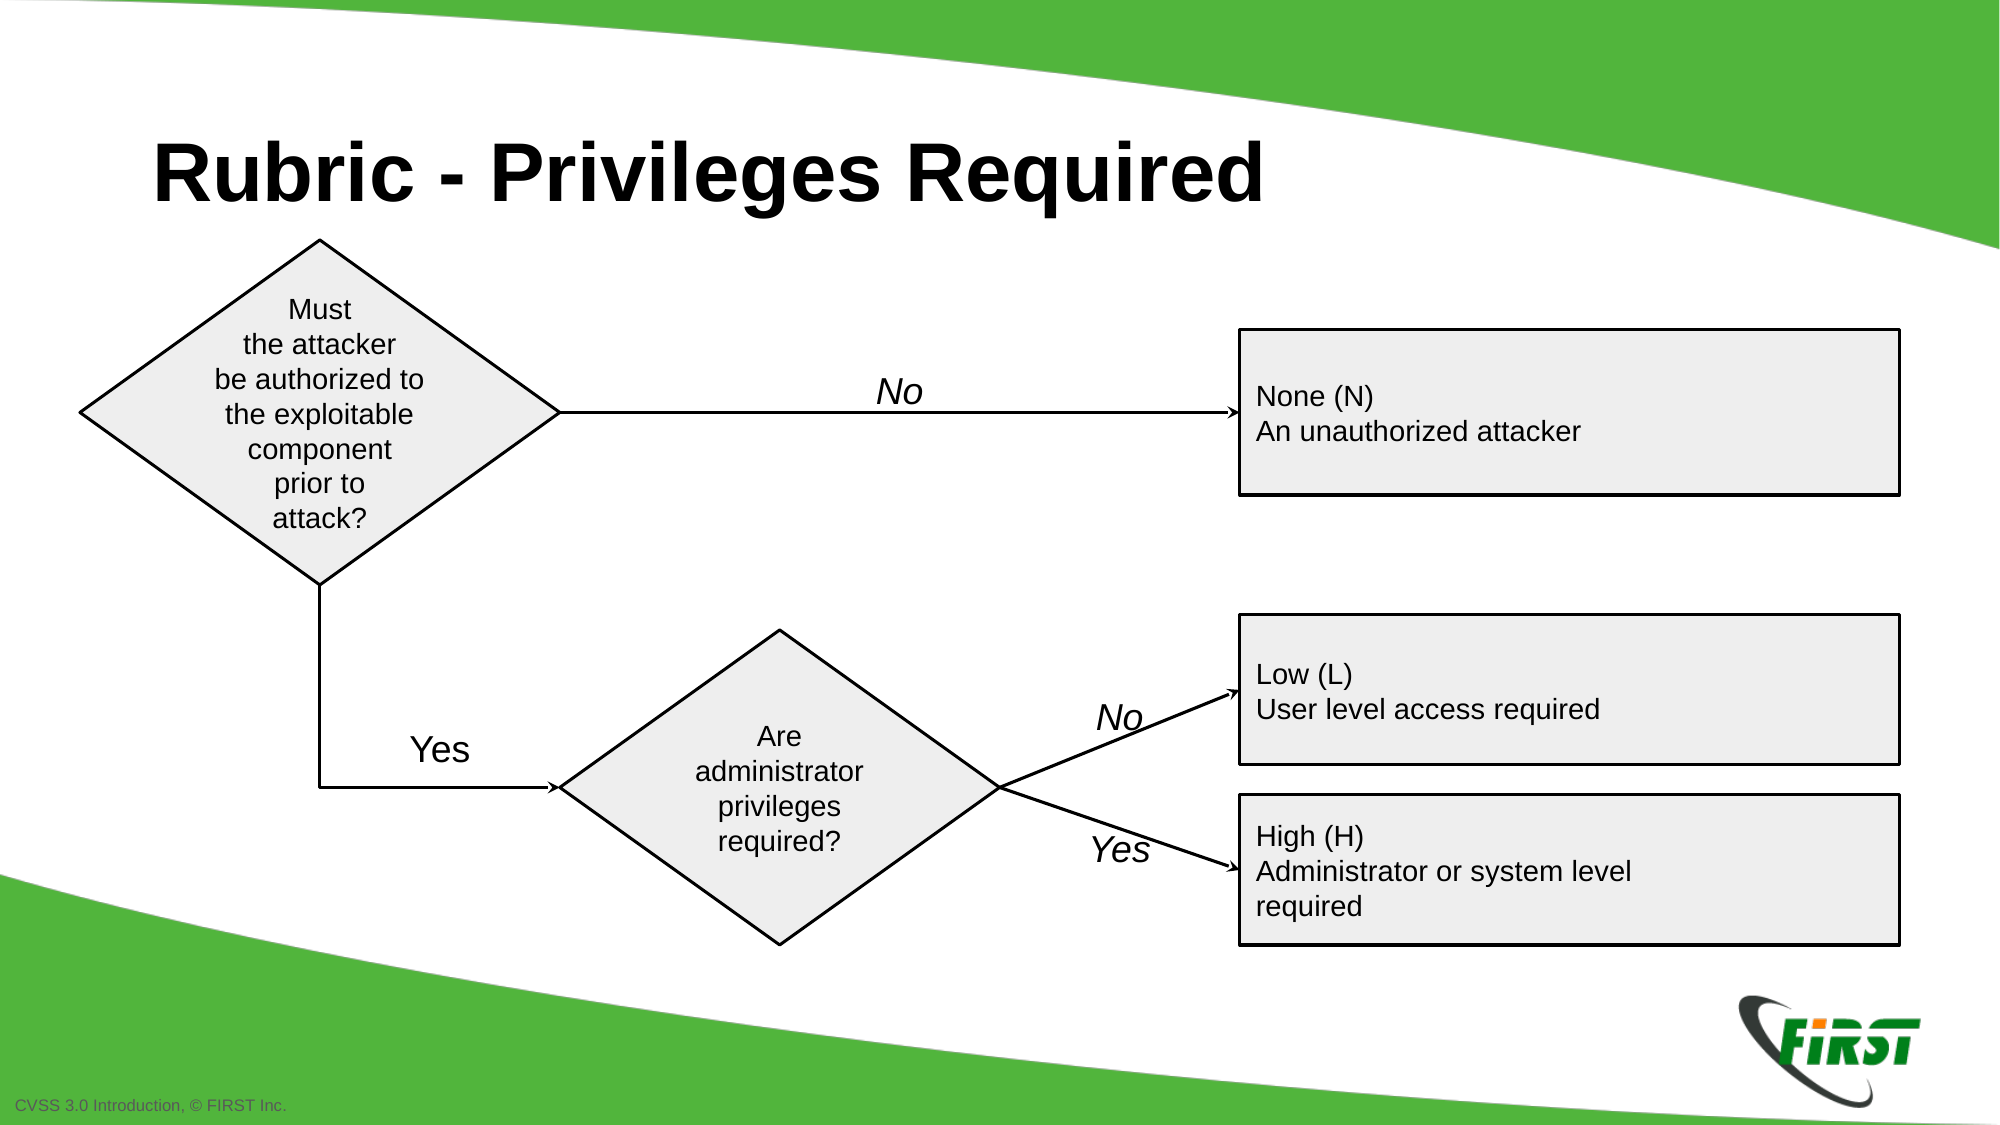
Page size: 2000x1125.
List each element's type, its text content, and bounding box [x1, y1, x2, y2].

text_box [999, 689, 1240, 786]
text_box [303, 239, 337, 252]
text_box None (N) An unauthorized attacker [1239, 329, 1900, 496]
text_box Rubric - Privileges Required [137, 59, 1862, 278]
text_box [999, 787, 1240, 871]
text_box [137, 252, 1000, 361]
text_box Low (L) User level access required [1239, 614, 1900, 765]
text_box High (H) Administrator or system level required [1239, 794, 1900, 946]
picture [0, 0, 2000, 1125]
text_box Must the attacker be authorized to the exploitable component prior to attack? [79, 361, 559, 584]
text_box Are administrator privileges required? [564, 629, 994, 945]
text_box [319, 584, 561, 788]
